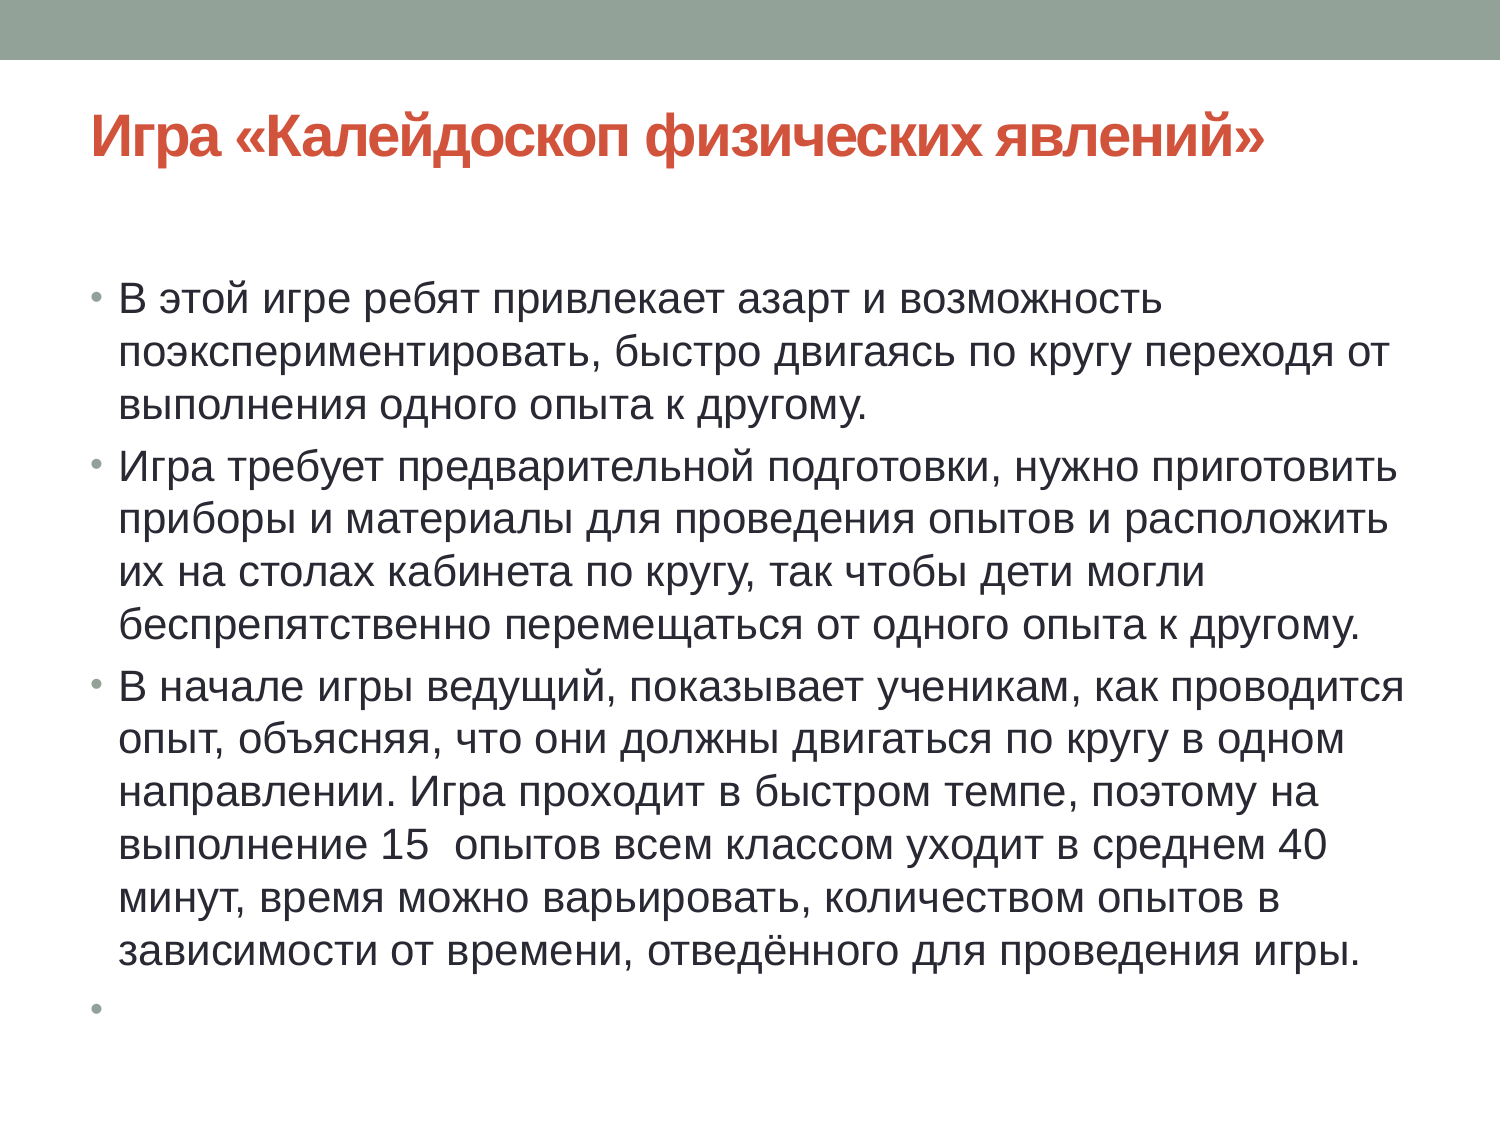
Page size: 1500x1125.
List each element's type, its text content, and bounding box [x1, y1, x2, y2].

title Игра «Калейдоскоп физических явлений» [75, 87, 1425, 250]
list В этой игре ребят привлекает азарт и возможность поэкспериментировать, быстро двигаясь по кругу переходя от выполнения одного опыта к другому. Игра требует предварительной подготовки, нужно приготовить приборы и материалы для проведения опытов и расположить их на столах кабинета по кругу, так чтобы дети могли беспрепятственно перемещаться от одного опыта к другому. В начале игры ведущий, показывает ученикам, как проводится опыт, объясняя, что они должны двигаться по кругу в одном направлении. Игра проходит в быстром темпе, поэтому на выполнение 15 опытов всем классом уходит в среднем 40 минут, время можно варьировать, количеством опытов в зависимости от времени, отведённого для проведения игры. [75, 262, 1425, 1063]
